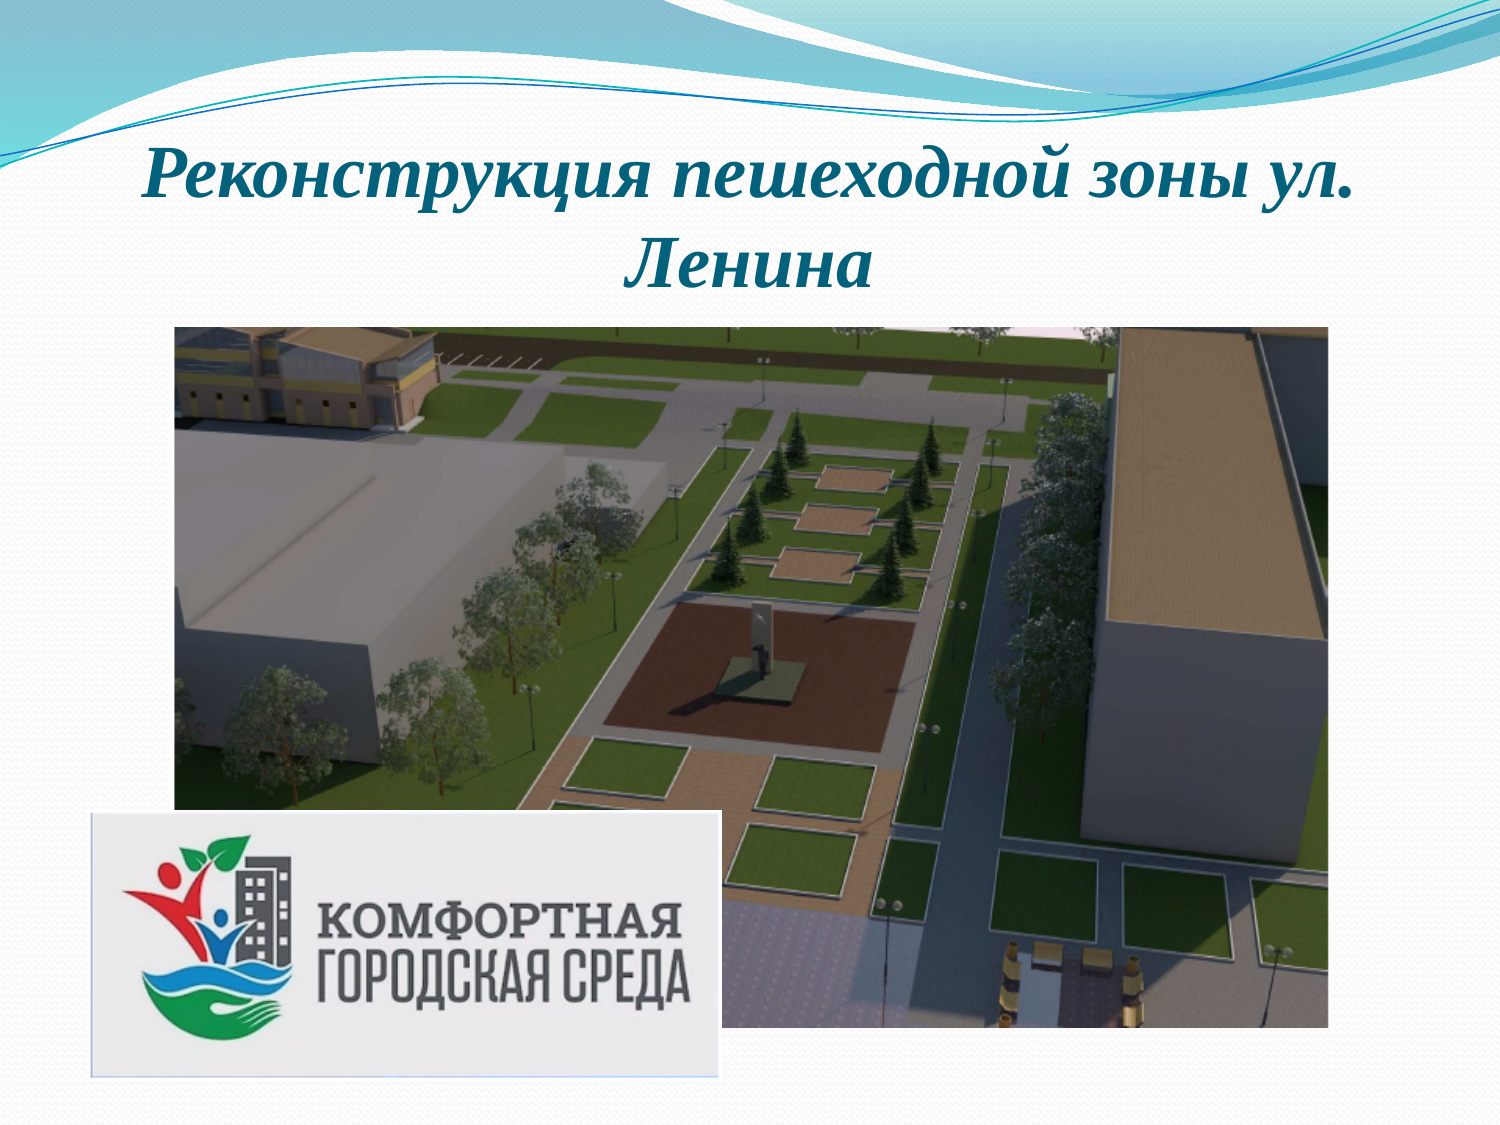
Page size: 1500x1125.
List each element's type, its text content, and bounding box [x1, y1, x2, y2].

picture [88, 810, 722, 1082]
title Реконструкция пешеходной зоны ул. Ленина [75, 115, 1425, 303]
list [169, 327, 1330, 1028]
